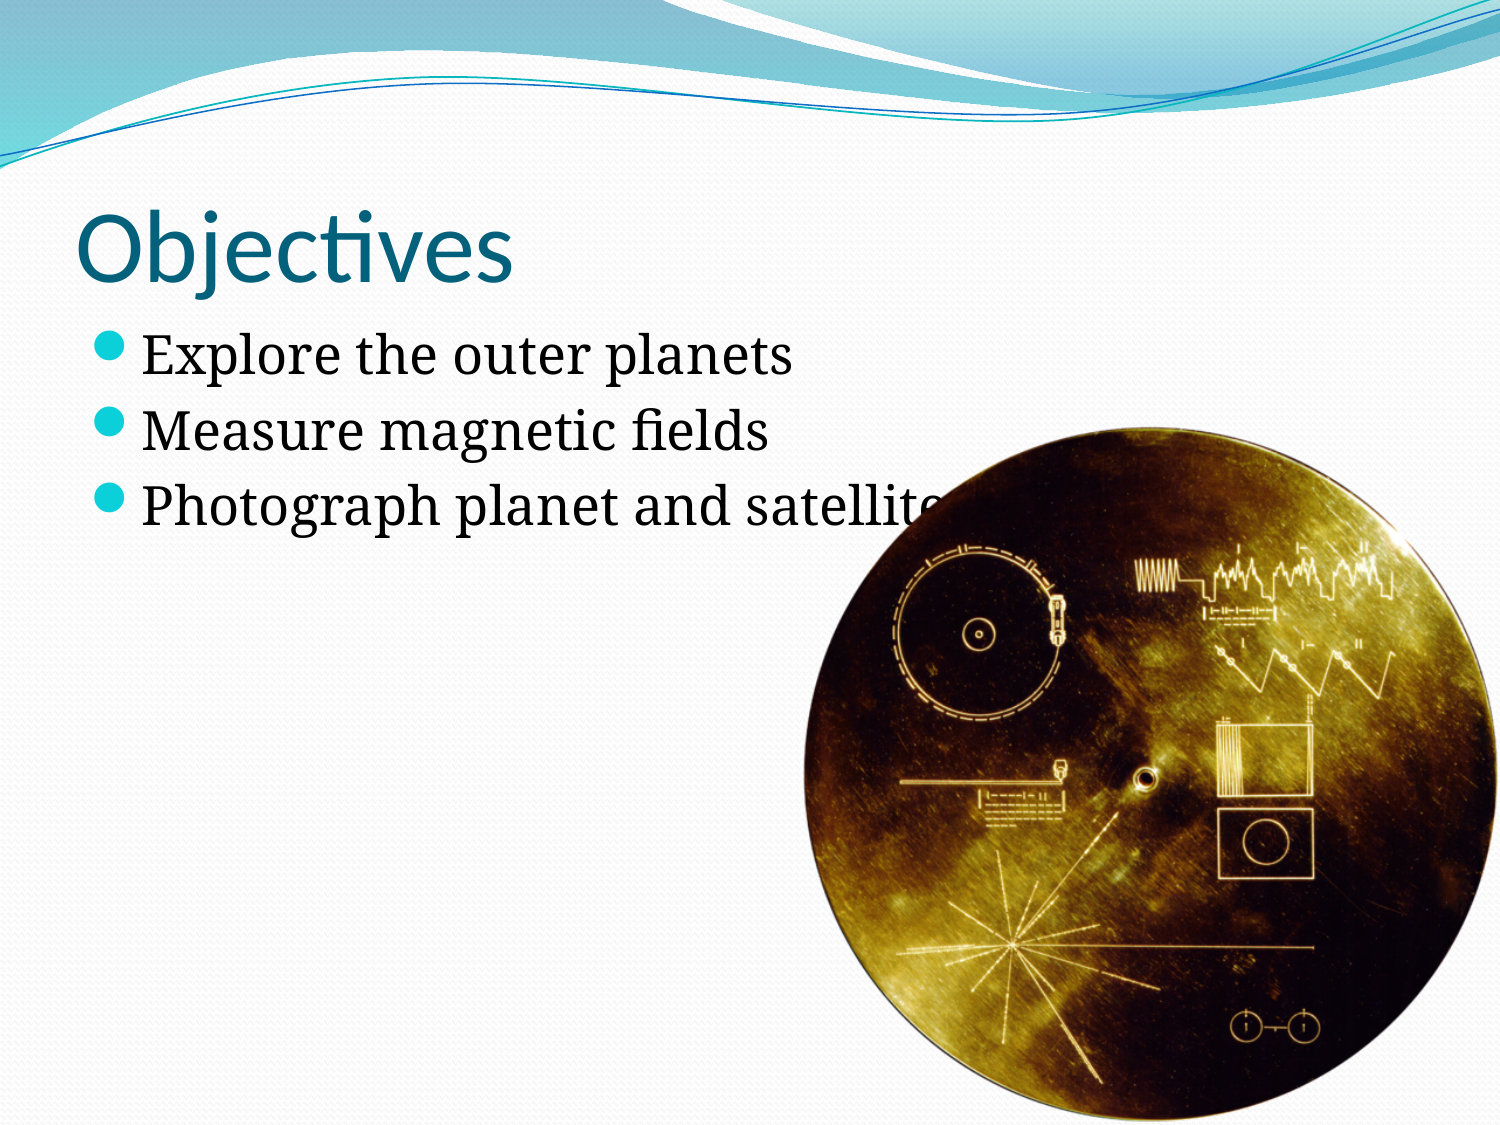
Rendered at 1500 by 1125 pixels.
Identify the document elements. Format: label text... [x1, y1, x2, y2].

title Objectives [74, 115, 1426, 304]
list Explore the outer planets Measure magnetic fields Photograph planet and satellites [74, 312, 1426, 1033]
picture [800, 424, 1500, 1125]
